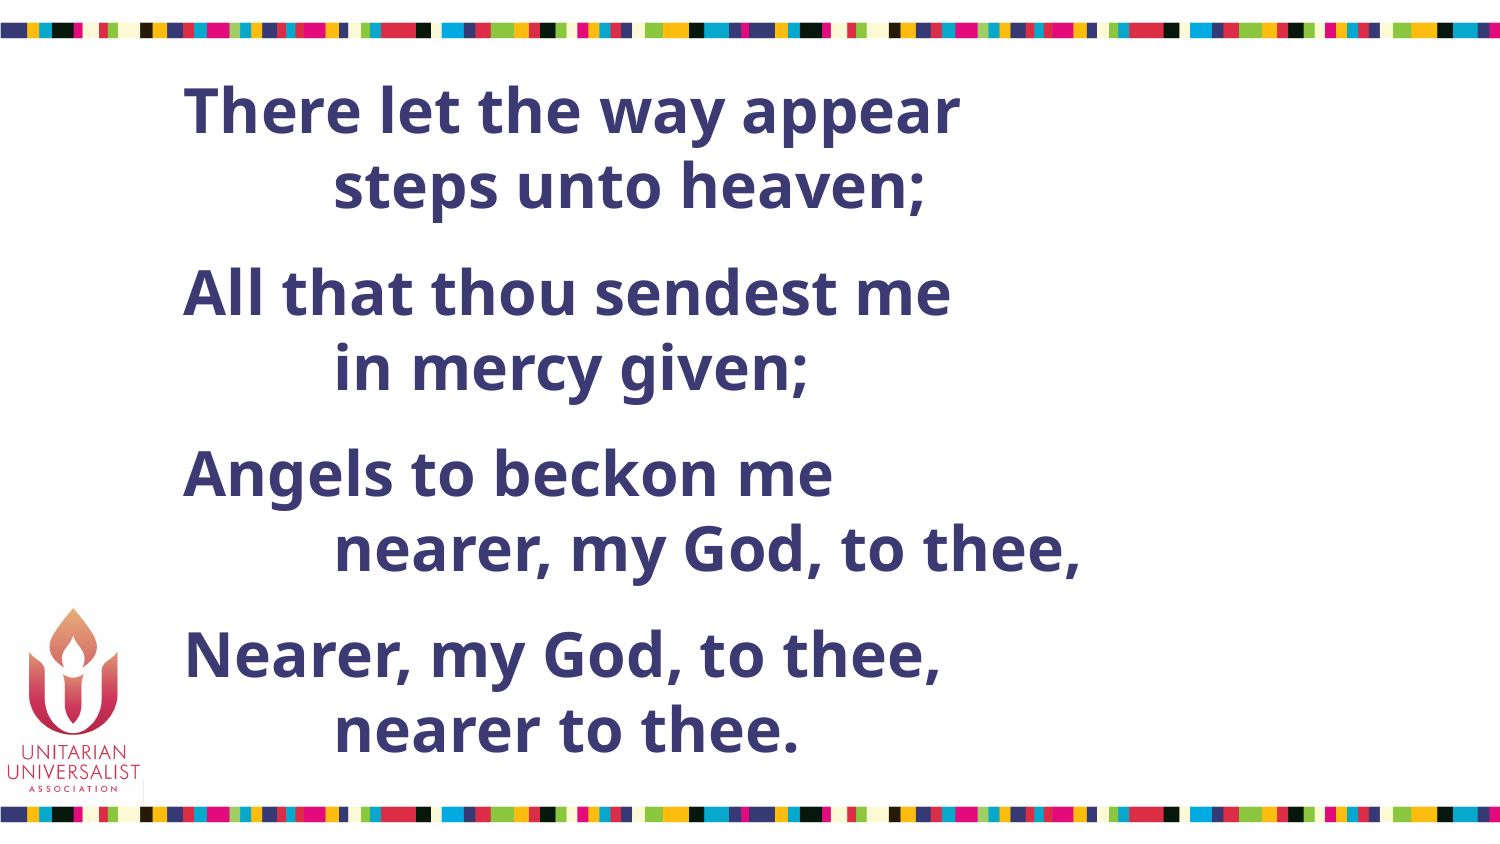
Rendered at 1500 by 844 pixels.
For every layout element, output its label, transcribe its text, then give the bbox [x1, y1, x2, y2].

text_box There let the way appear steps unto heaven; All that thou sendest me in mercy given; Angels to beckon me nearer, my God, to thee, Nearer, my God, to thee, nearer to thee. [168, 56, 1421, 780]
picture [0, 22, 1500, 40]
picture [0, 600, 1500, 824]
